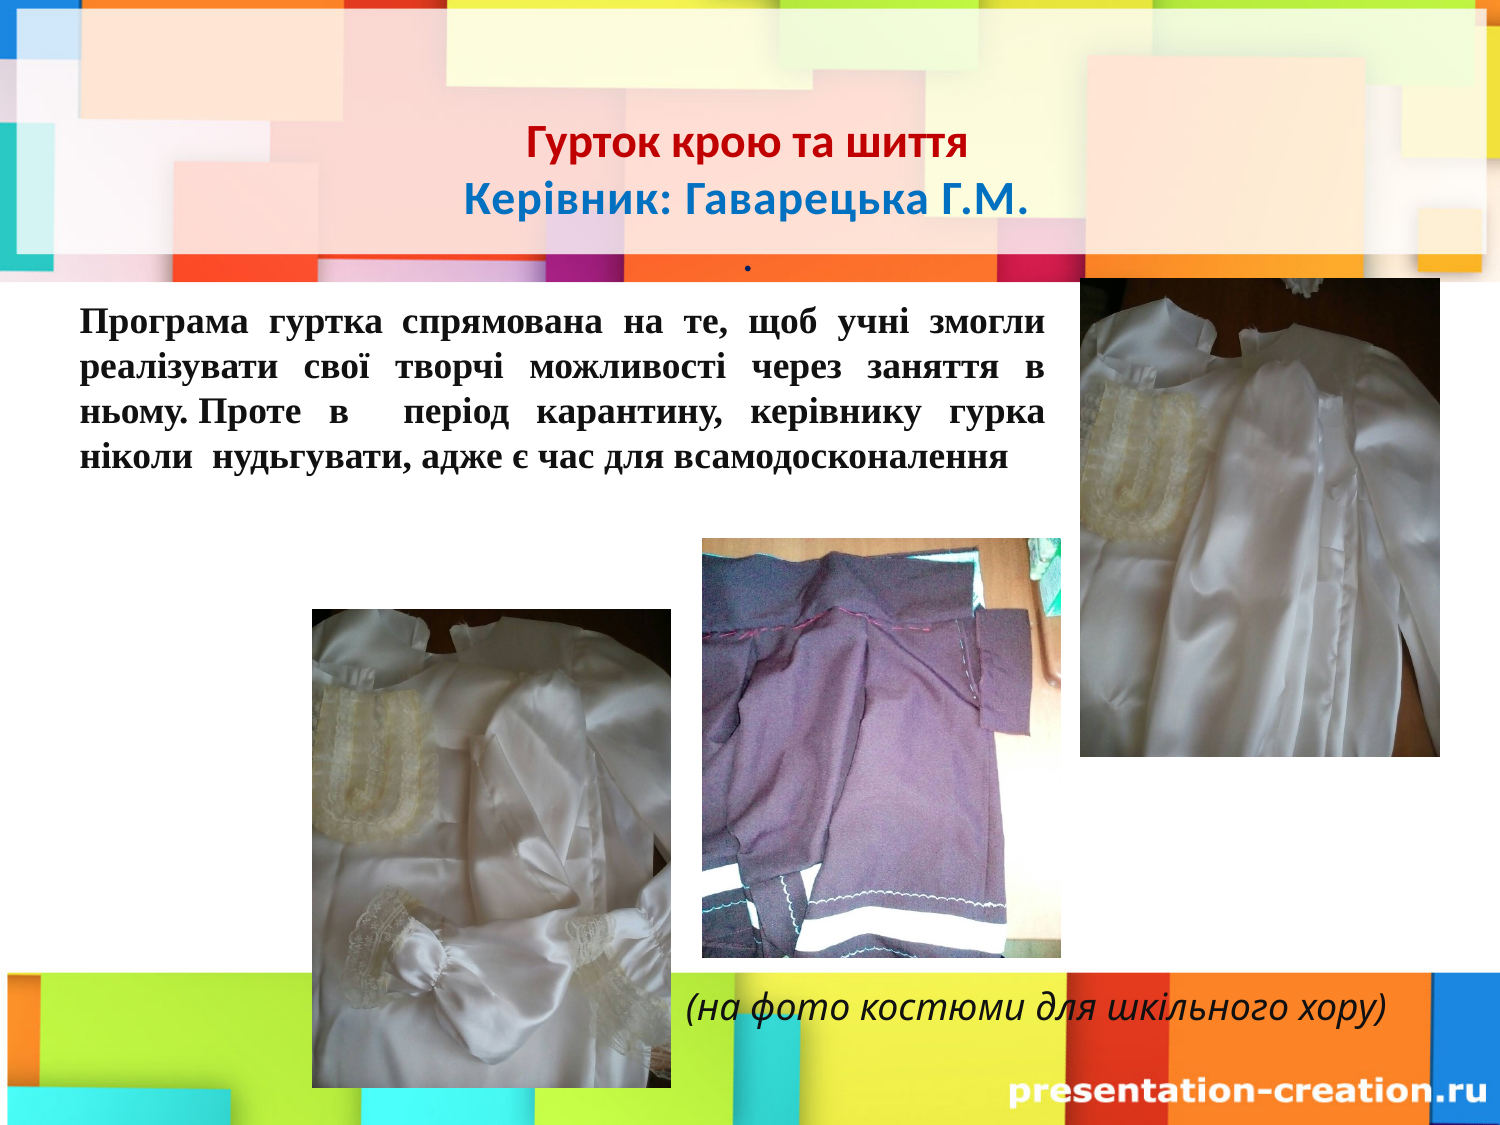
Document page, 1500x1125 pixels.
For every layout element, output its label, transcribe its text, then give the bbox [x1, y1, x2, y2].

text_box (на фото костюми для шкільного хору) [677, 975, 1421, 1036]
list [1080, 278, 1440, 757]
text_box Програма гуртка спрямована на те, щоб учні змогли реалізувати свої творчі можливості через заняття в ньому. Проте в період карантину, керівнику гурка ніколи нудьгувати, адже є час для всамодосконалення [64, 288, 1061, 484]
title Гурток крою та шиття Керівник: Гаварецька Г.М. . [72, 101, 1423, 289]
picture [0, 0, 1500, 1125]
